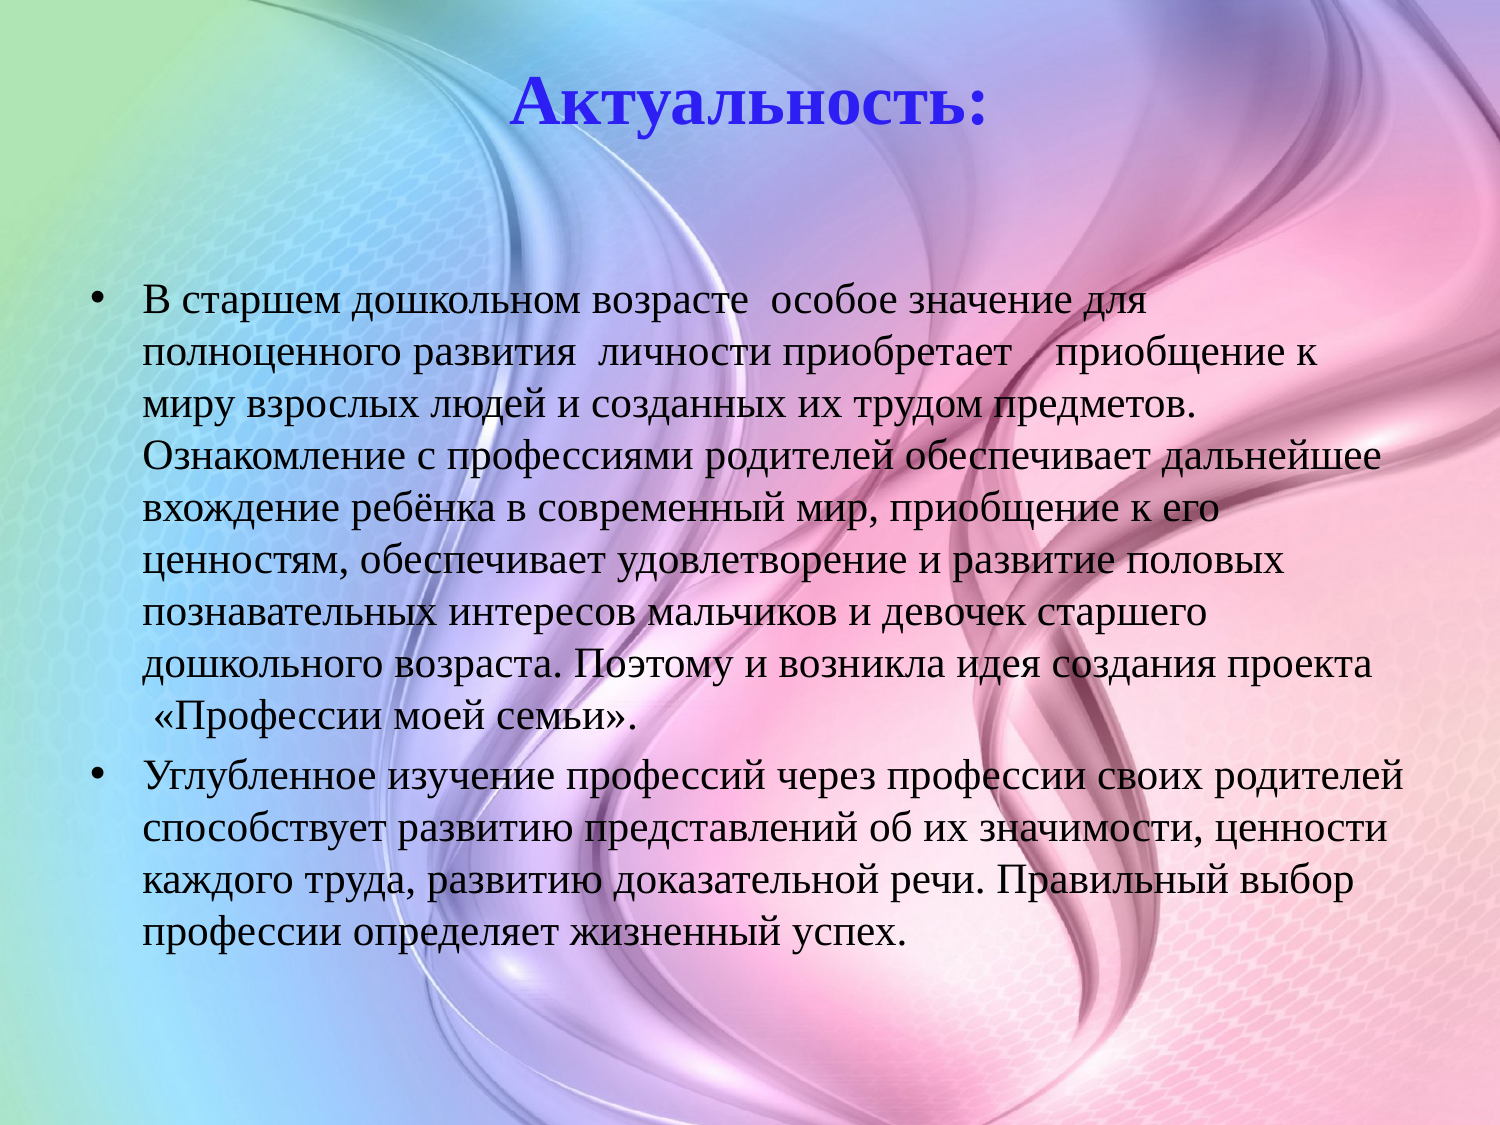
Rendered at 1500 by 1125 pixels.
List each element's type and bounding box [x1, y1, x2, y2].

list [0, 0, 1500, 1125]
